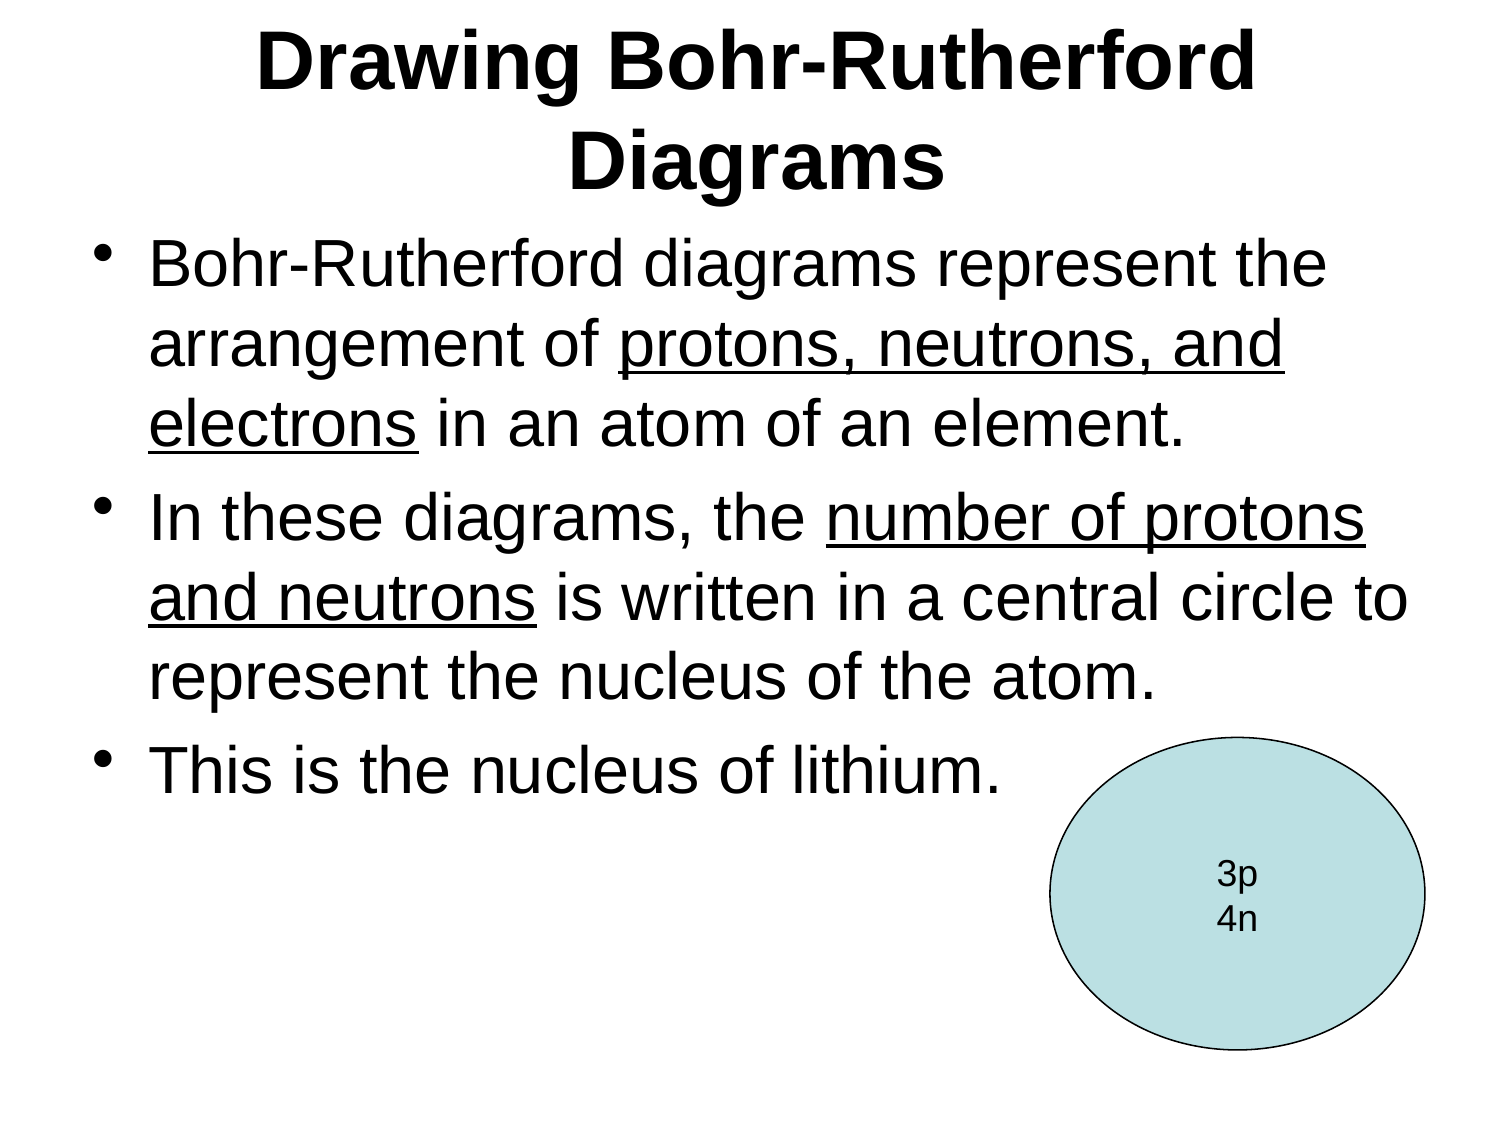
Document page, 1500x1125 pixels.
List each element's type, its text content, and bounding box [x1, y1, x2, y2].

text_box 3p 4n [1049, 737, 1425, 1050]
title Drawing Bohr-Rutherford Diagrams [76, 0, 1438, 213]
list Bohr-Rutherford diagrams represent the arrangement of protons, neutrons, and electrons in an atom of an element. In these diagrams, the number of protons and neutrons is written in a central circle to represent the nucleus of the atom. This is the nucleus of lithium. [76, 212, 1428, 1076]
